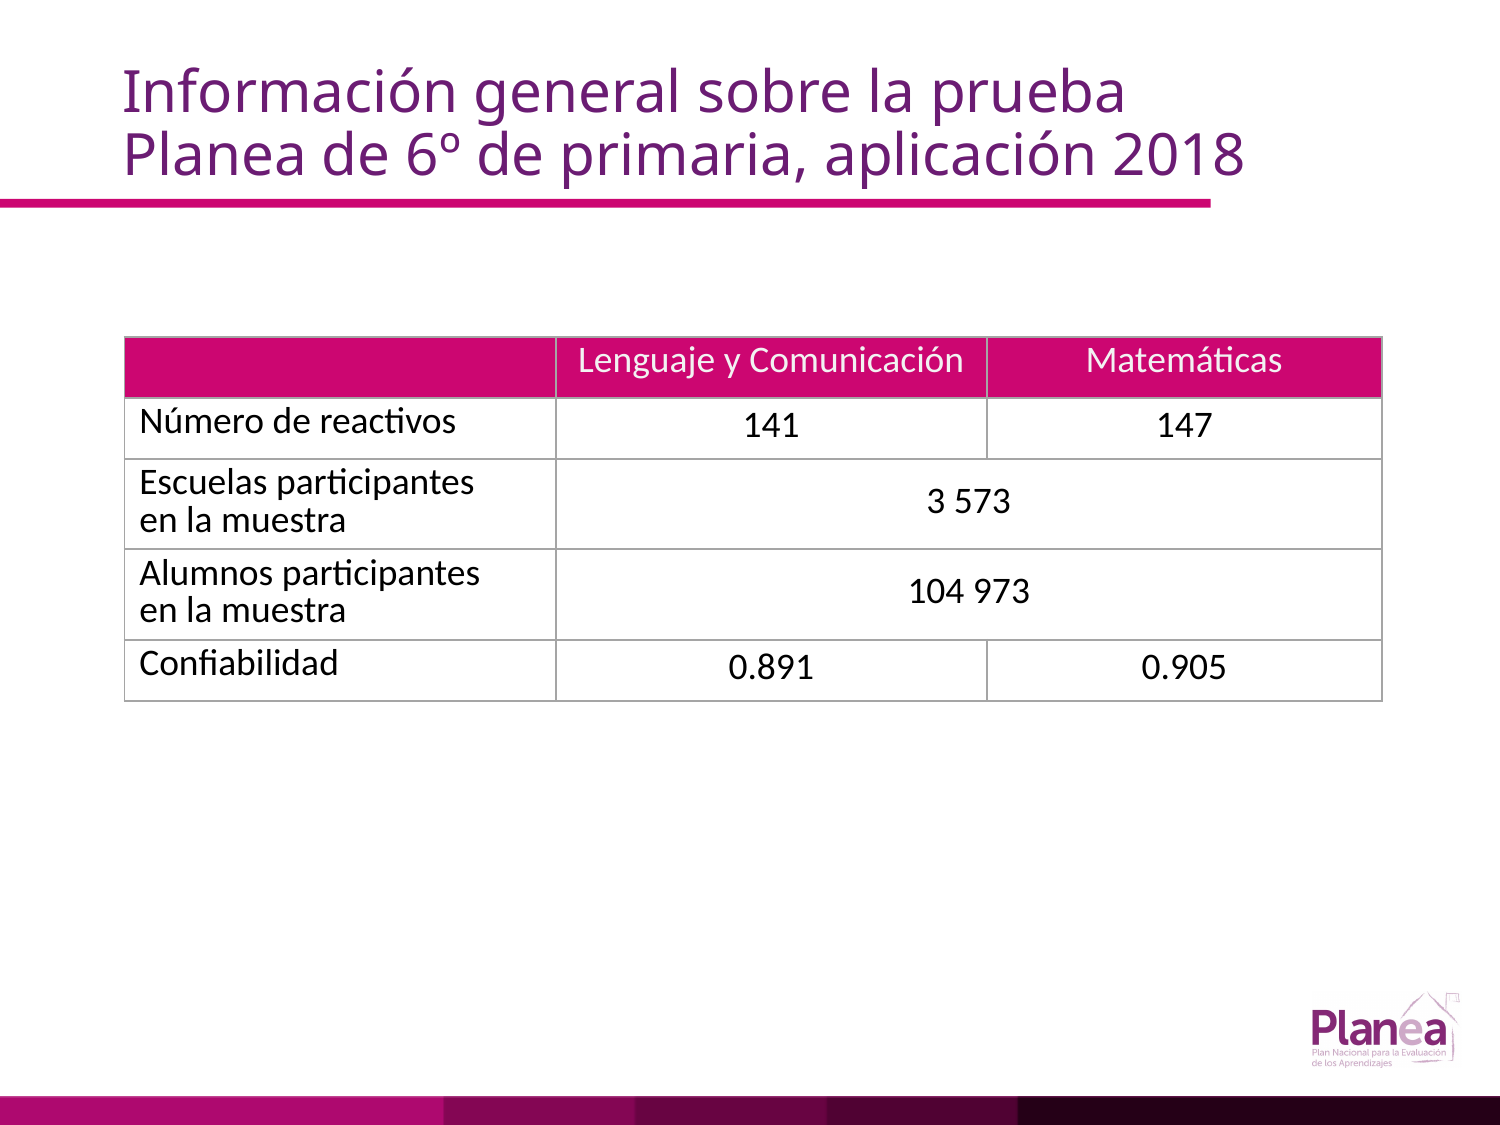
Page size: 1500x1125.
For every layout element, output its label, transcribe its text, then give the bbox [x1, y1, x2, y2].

table_cell 0.905 [988, 641, 1381, 700]
table_cell 0.891 [557, 641, 986, 700]
table_header Matemáticas [988, 338, 1381, 397]
table_cell Escuelas participantes en la muestra [125, 460, 555, 548]
table_cell 147 [988, 399, 1381, 458]
table_header [125, 338, 555, 397]
table_cell 104 973 [557, 550, 1381, 639]
table_cell Número de reactivos [125, 399, 555, 458]
table_header Lenguaje y Comunicación [557, 338, 986, 397]
text_box [0, 198, 1212, 209]
table_cell 3 573 [557, 460, 1381, 548]
picture [1312, 991, 1462, 1068]
table_cell Alumnos participantes en la muestra [125, 550, 555, 639]
picture [0, 1096, 1500, 1125]
title Información general sobre la prueba Planea de 6º de primaria, aplicación 2018 [107, 54, 1402, 210]
table_cell 141 [557, 399, 986, 458]
table_cell Confiabilidad [125, 641, 555, 700]
